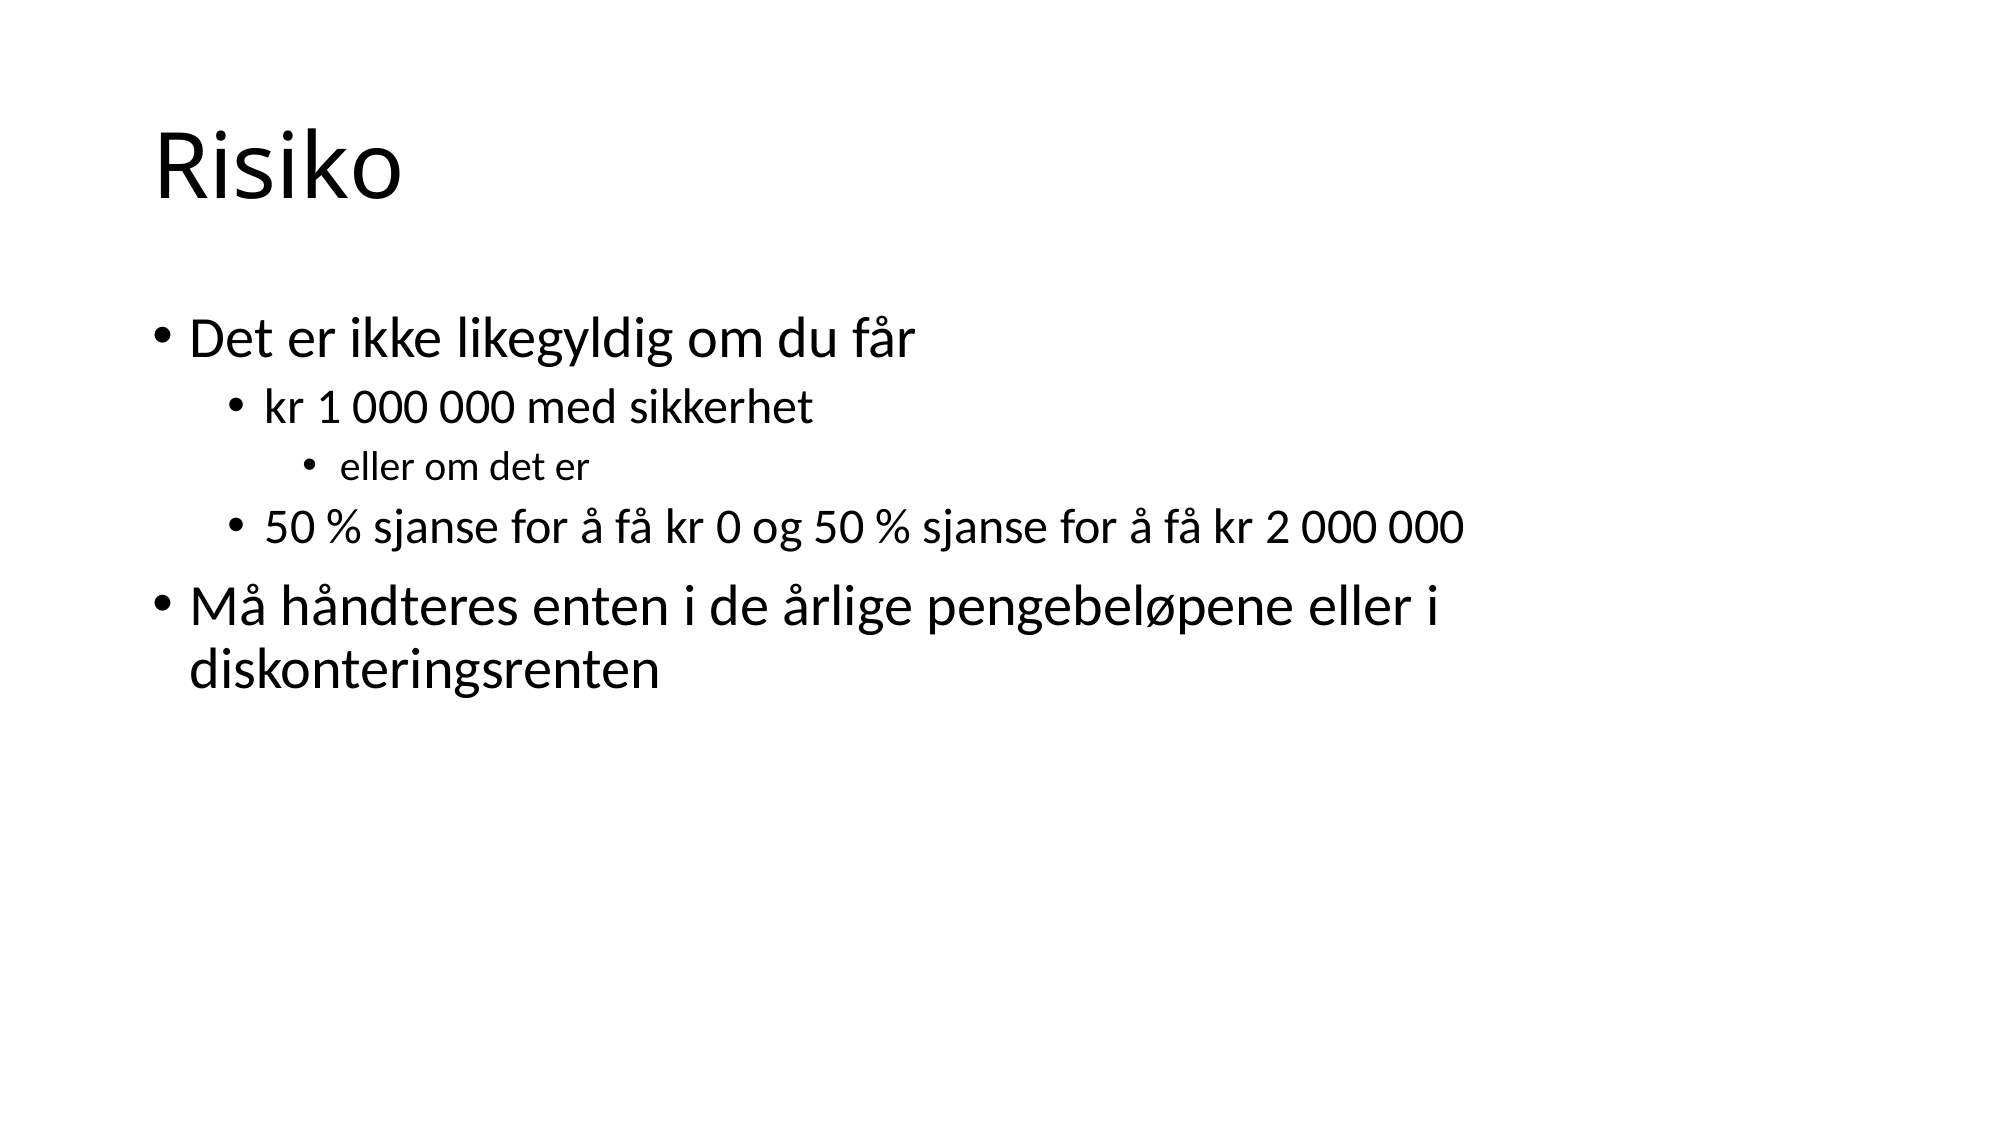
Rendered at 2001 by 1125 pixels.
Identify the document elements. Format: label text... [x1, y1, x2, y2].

list Det er ikke likegyldig om du får kr 1 000 000 med sikkerhet eller om det er 50 % sjanse for å få kr 0 og 50 % sjanse for å få kr 2 000 000 Må håndteres enten i de årlige pengebeløpene eller i diskonteringsrenten [137, 299, 1863, 1014]
title Risiko [137, 59, 1863, 278]
